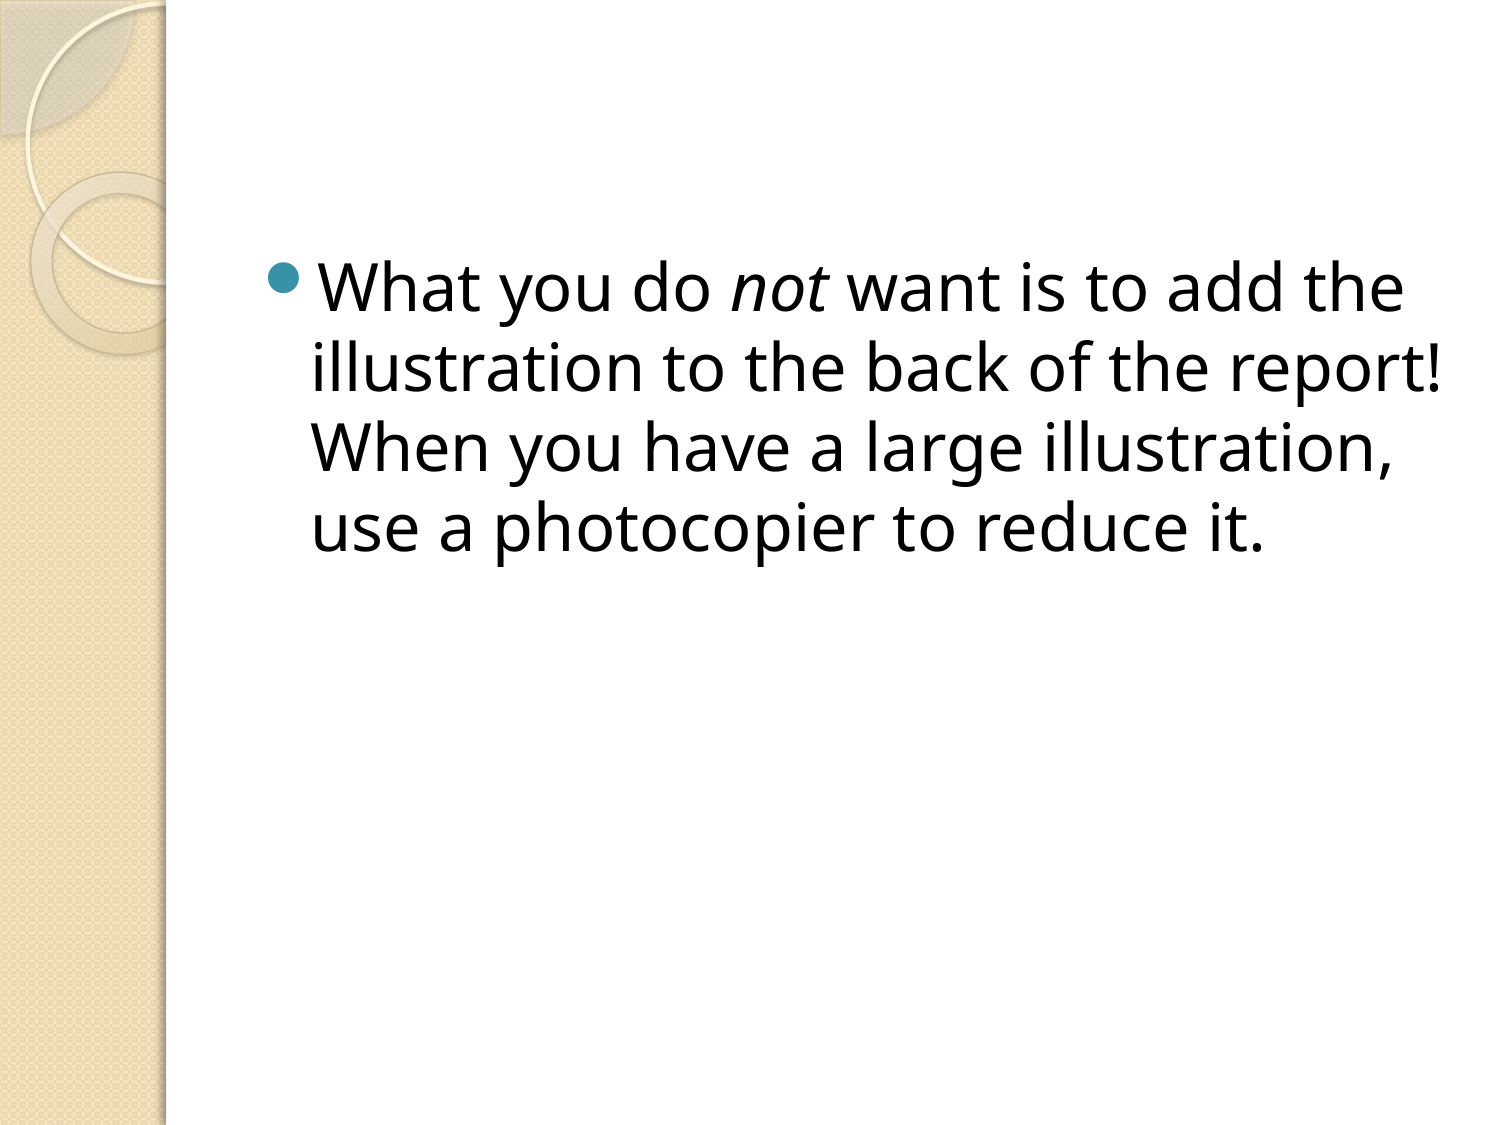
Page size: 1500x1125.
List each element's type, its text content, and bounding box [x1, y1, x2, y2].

list What you do not want is to add the illustration to the back of the report! When you have a large illustration, use a photocopier to reduce it. [235, 237, 1466, 1025]
